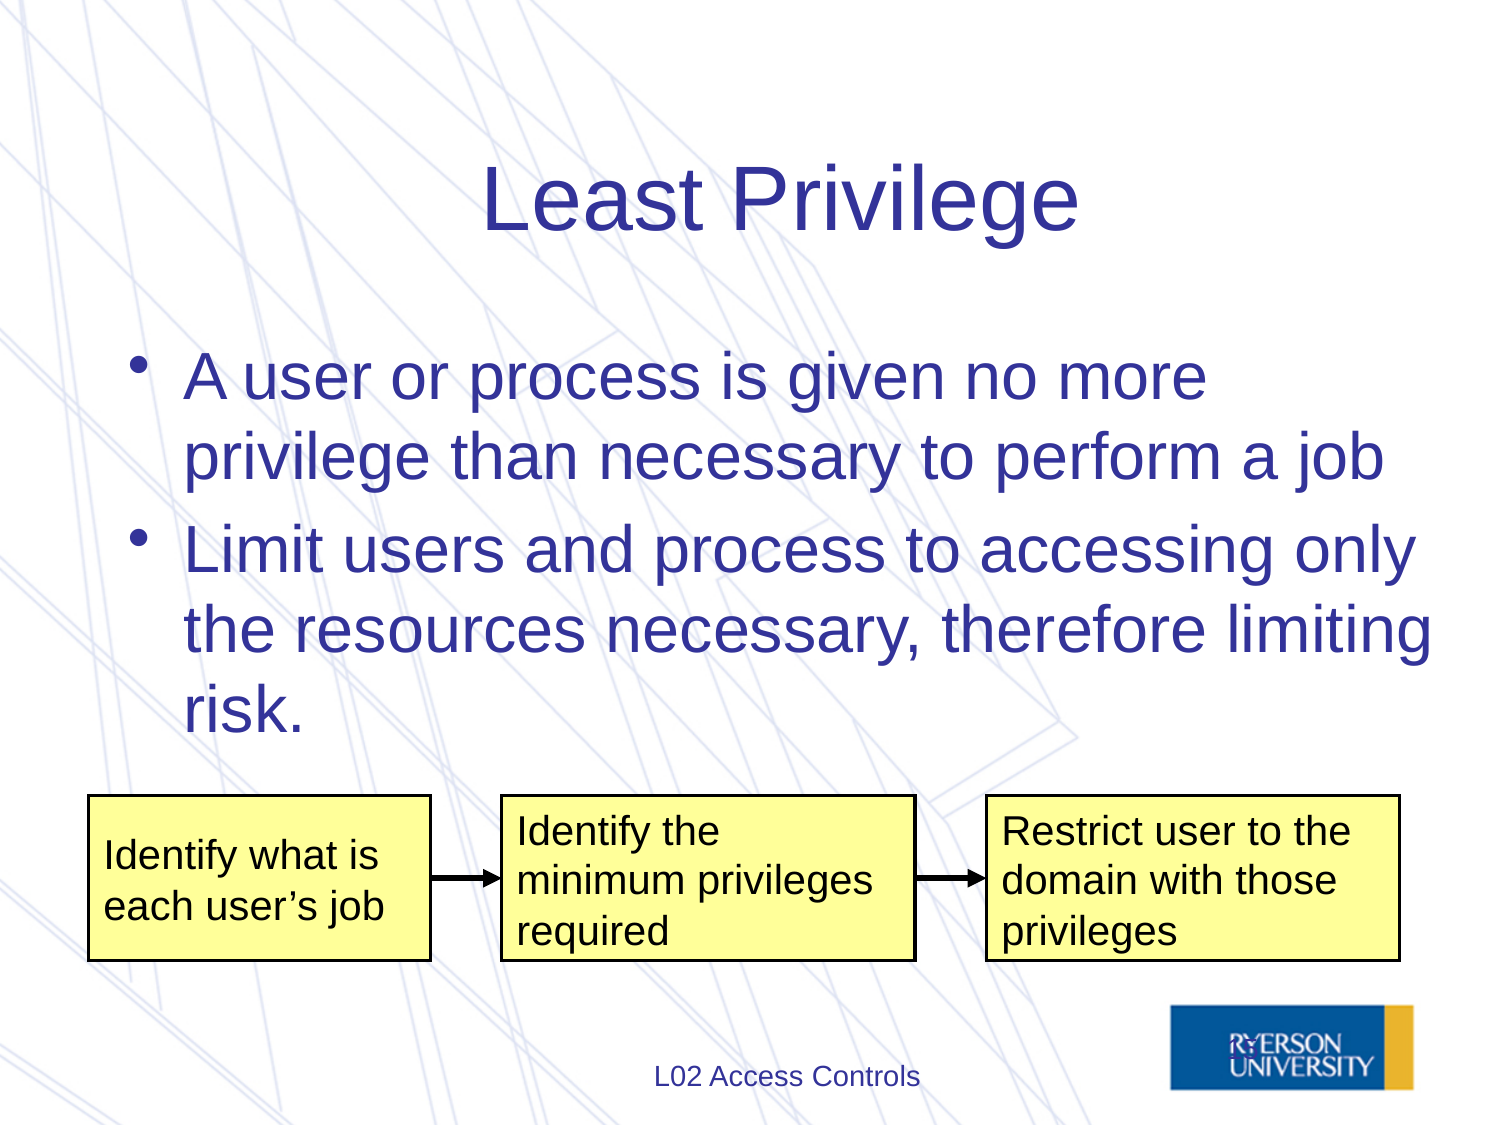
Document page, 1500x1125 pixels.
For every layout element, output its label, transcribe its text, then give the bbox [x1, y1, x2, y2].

text_box Identify the minimum privileges required [501, 795, 916, 961]
title Least Privilege [112, 99, 1451, 288]
list A user or process is given no more privilege than necessary to perform a job Limit users and process to accessing only the resources necessary, therefore limiting risk. [112, 324, 1451, 1001]
text_box Restrict user to the domain with those privileges [986, 795, 1400, 961]
picture [0, 0, 1500, 1125]
text_box Identify what is each user’s job [88, 795, 431, 961]
footer L02 Access Controls [449, 1049, 1126, 1113]
slide_number 15 [1198, 1022, 1275, 1102]
